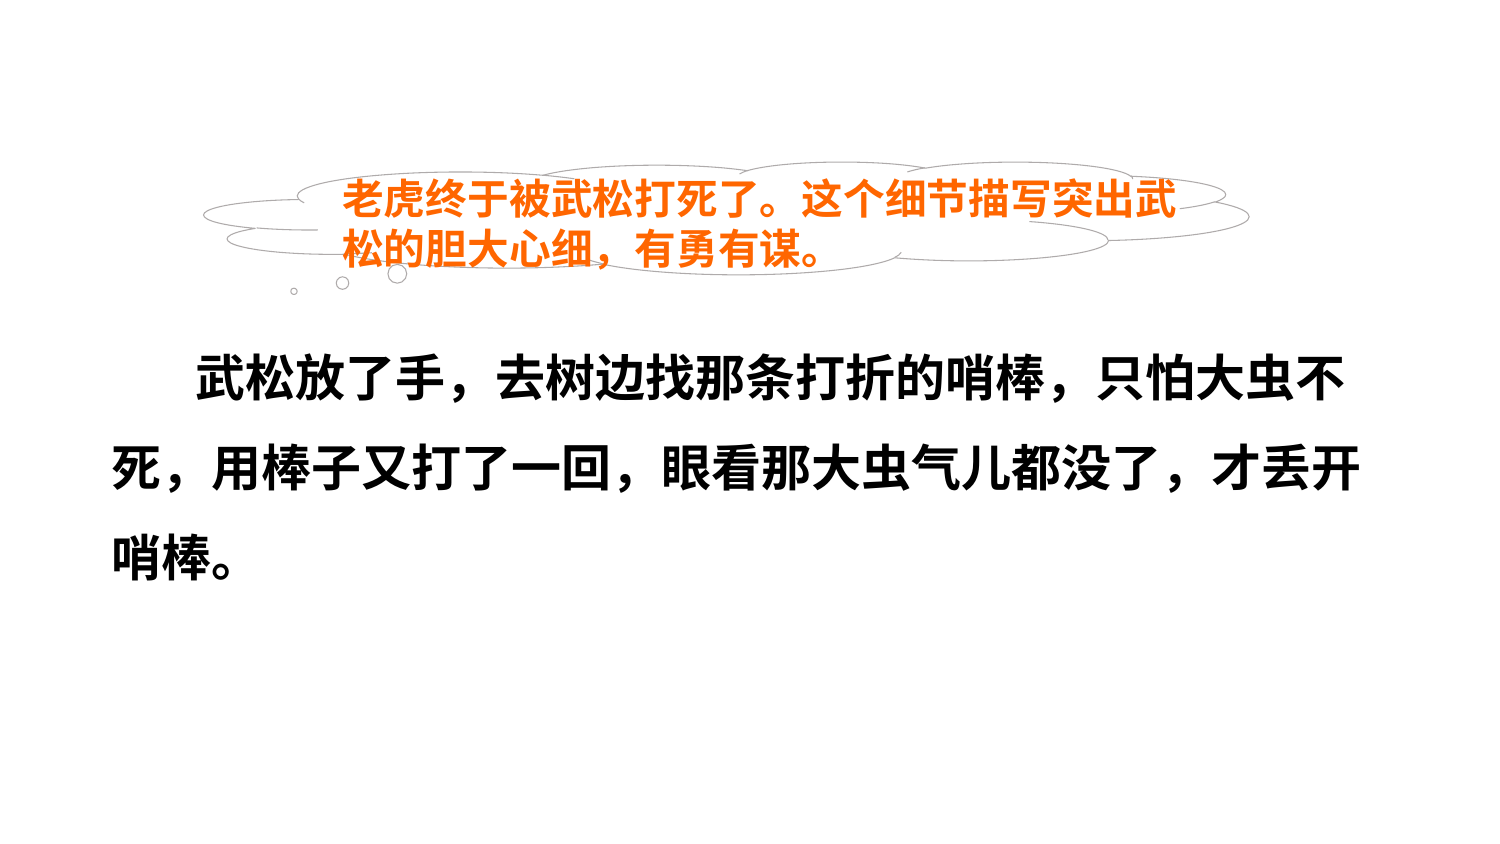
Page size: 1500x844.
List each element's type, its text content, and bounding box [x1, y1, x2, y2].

text_box 武松放了手，去树边找那条打折的哨棒，只怕大虫不死，用棒子又打了一回，眼看那大虫气儿都没了，才丢开哨棒。 [96, 309, 1420, 595]
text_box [204, 161, 1249, 282]
